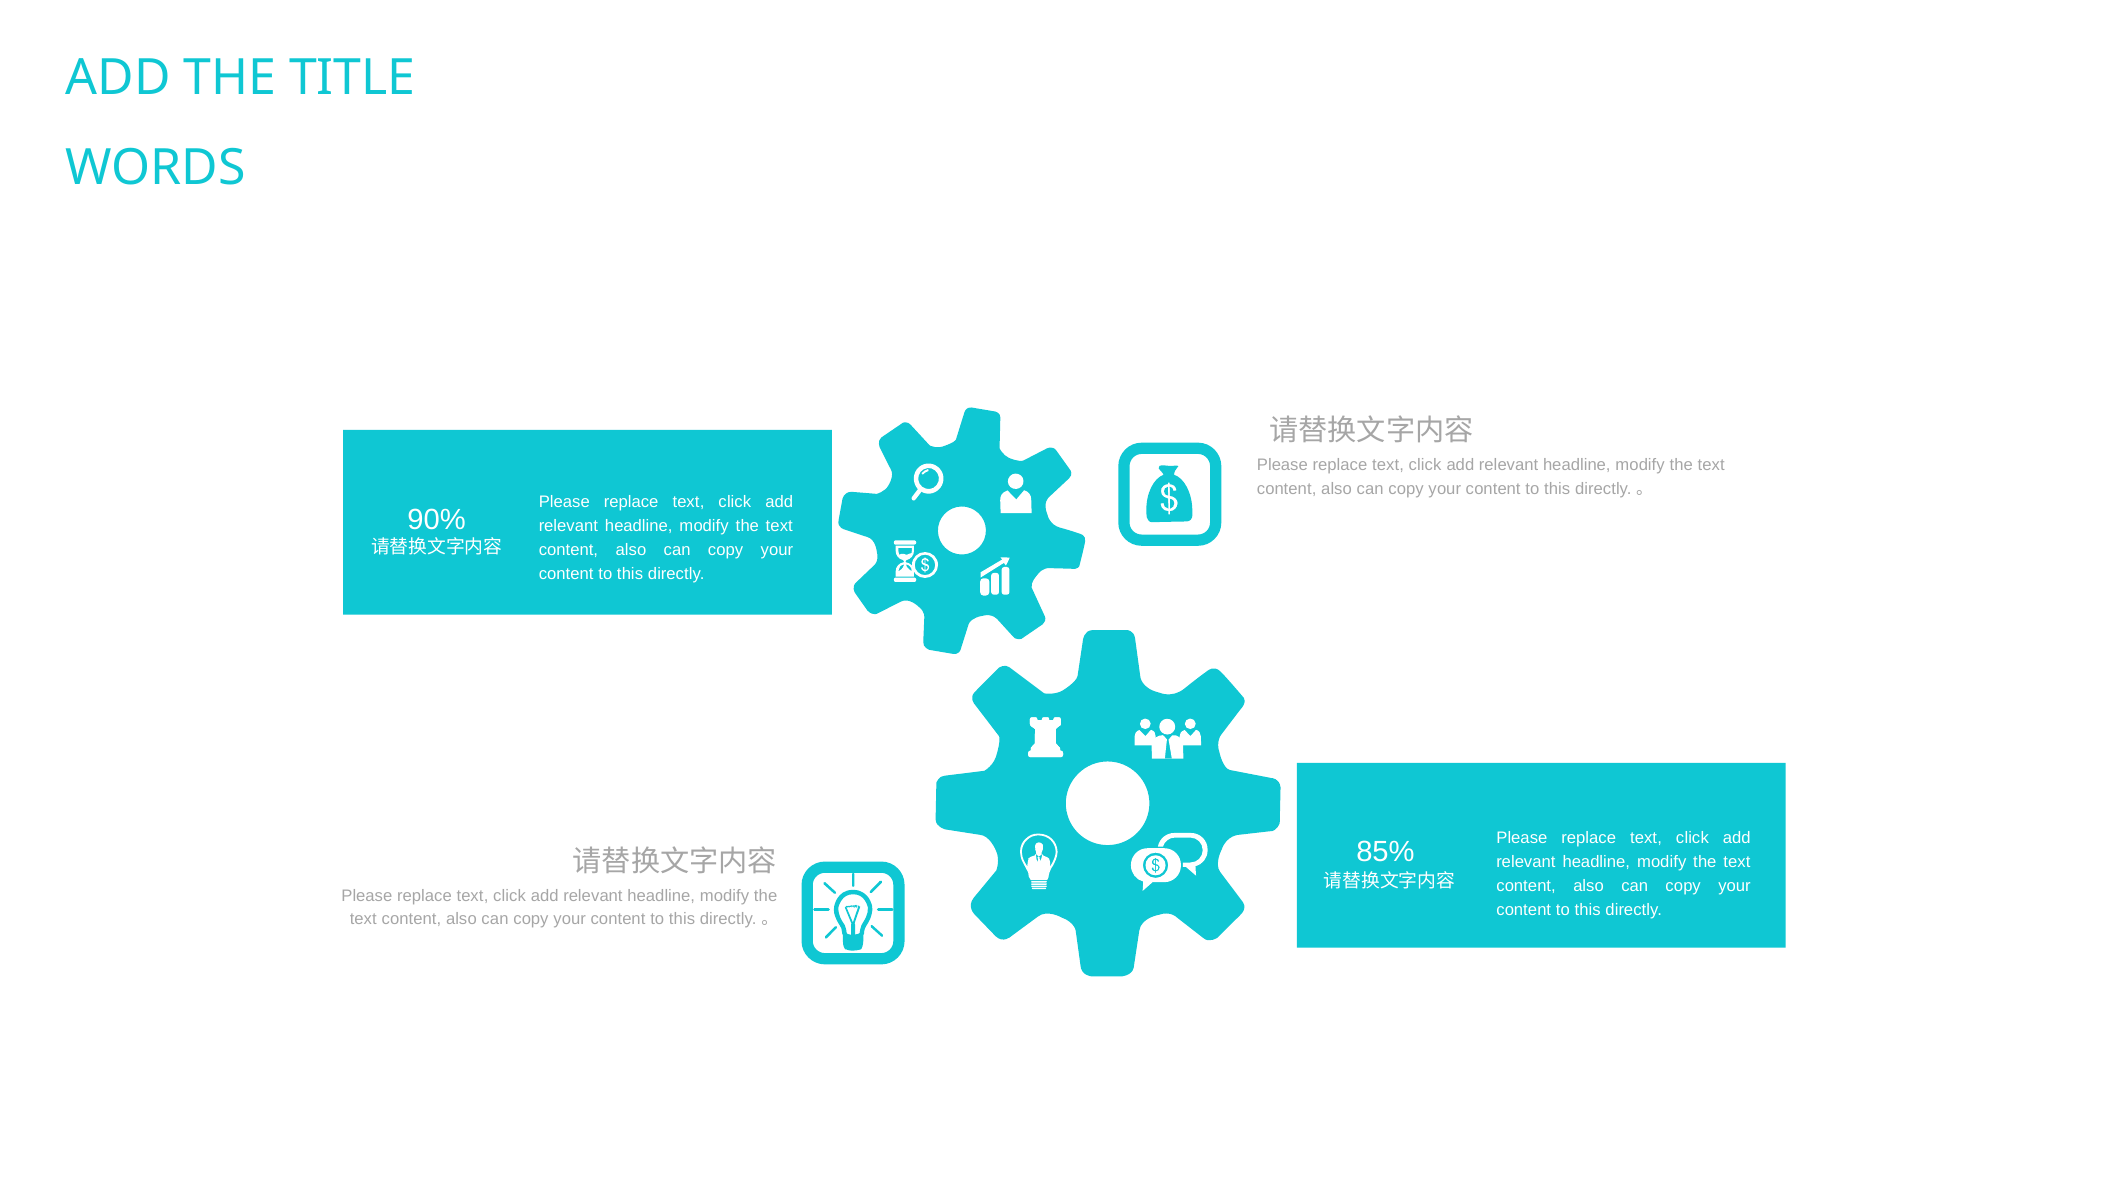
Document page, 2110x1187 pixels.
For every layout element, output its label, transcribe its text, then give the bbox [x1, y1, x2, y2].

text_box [935, 630, 1281, 977]
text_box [1123, 448, 1216, 541]
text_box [343, 429, 832, 615]
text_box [807, 867, 899, 959]
text_box ADD THE TITLE WORDS [50, 7, 583, 202]
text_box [1296, 762, 1786, 948]
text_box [837, 406, 1086, 656]
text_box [309, 835, 778, 927]
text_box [1256, 404, 1783, 497]
